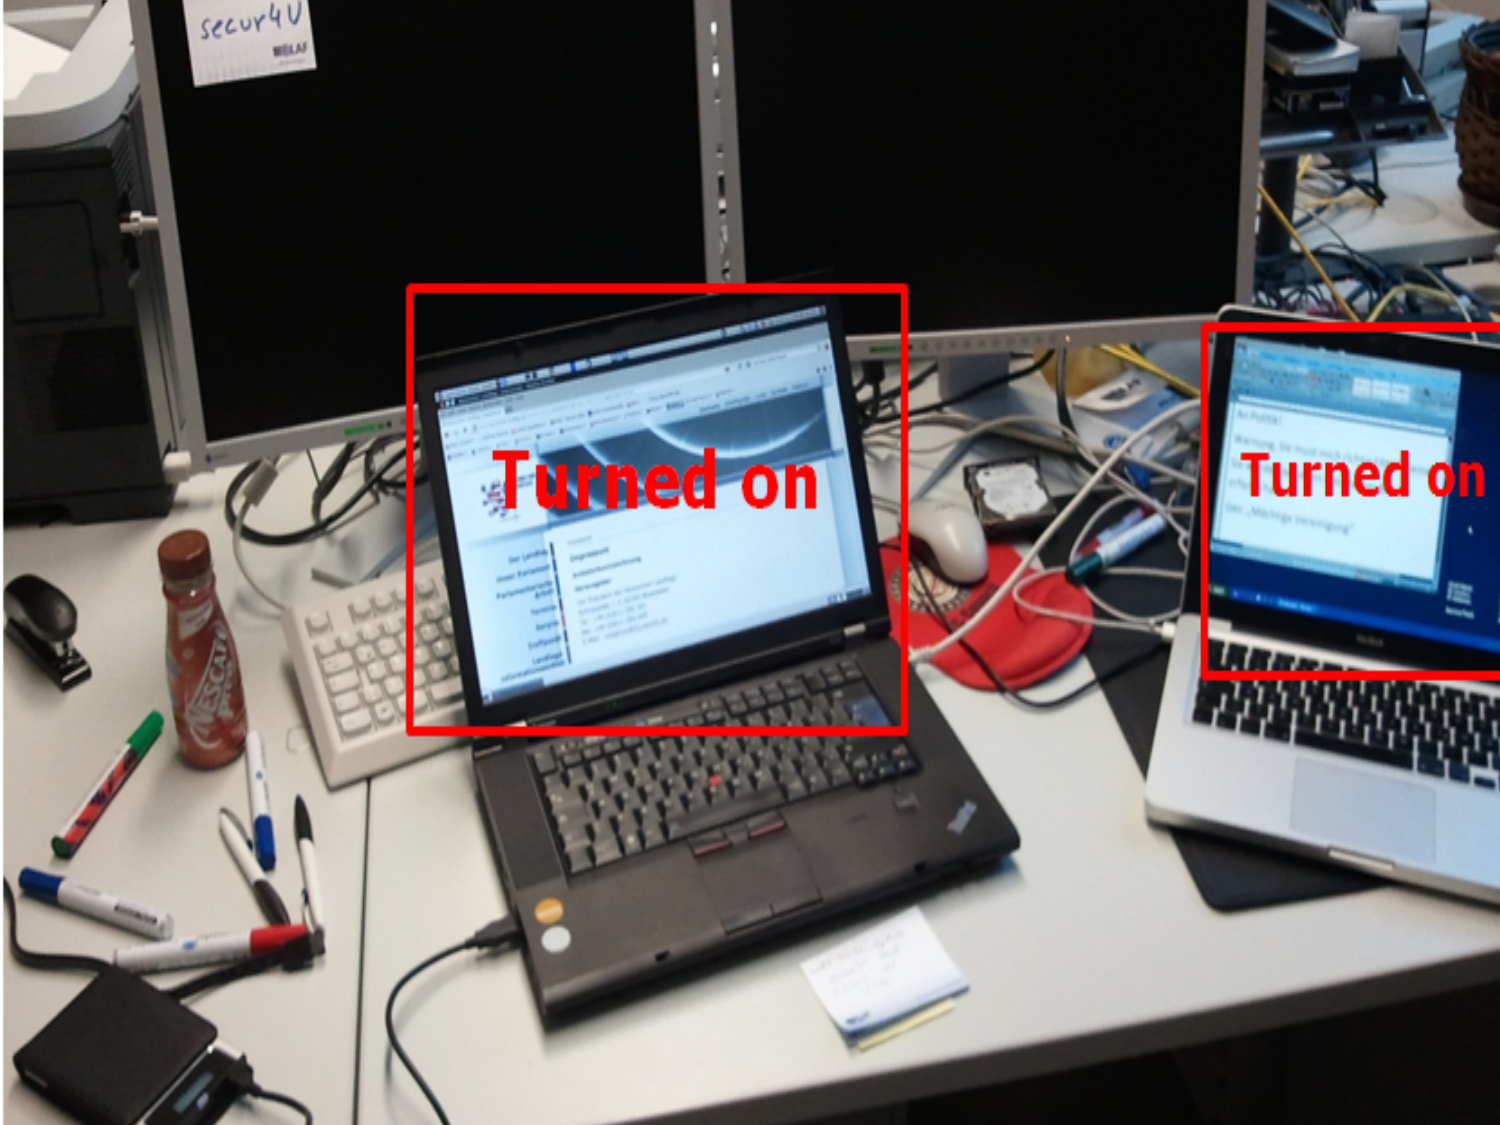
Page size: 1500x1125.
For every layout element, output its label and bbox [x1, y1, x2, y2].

list [0, 0, 1500, 1125]
